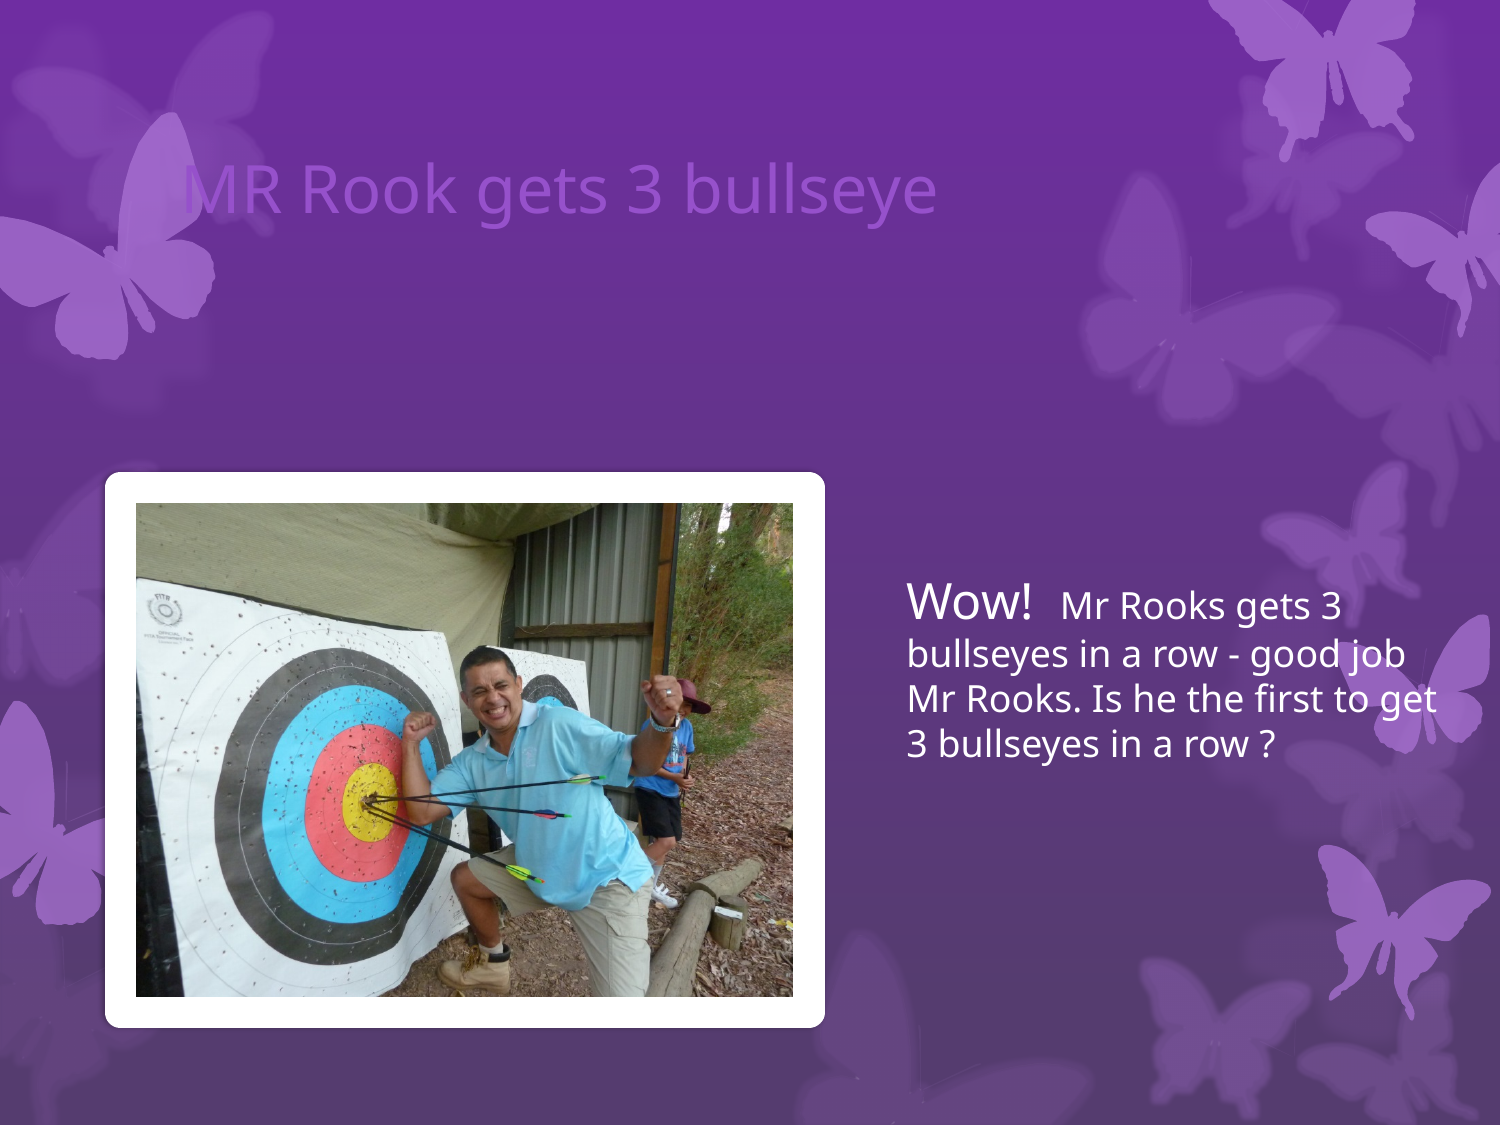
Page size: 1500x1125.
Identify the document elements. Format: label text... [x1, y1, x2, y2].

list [135, 502, 794, 998]
text_box Wow! Mr Rooks gets 3 bullseyes in a row - good job Mr Rooks. Is he the first to get 3 bullseyes in a row ? [891, 562, 1459, 773]
title MR Rook gets 3 bullseye [165, 110, 1335, 263]
